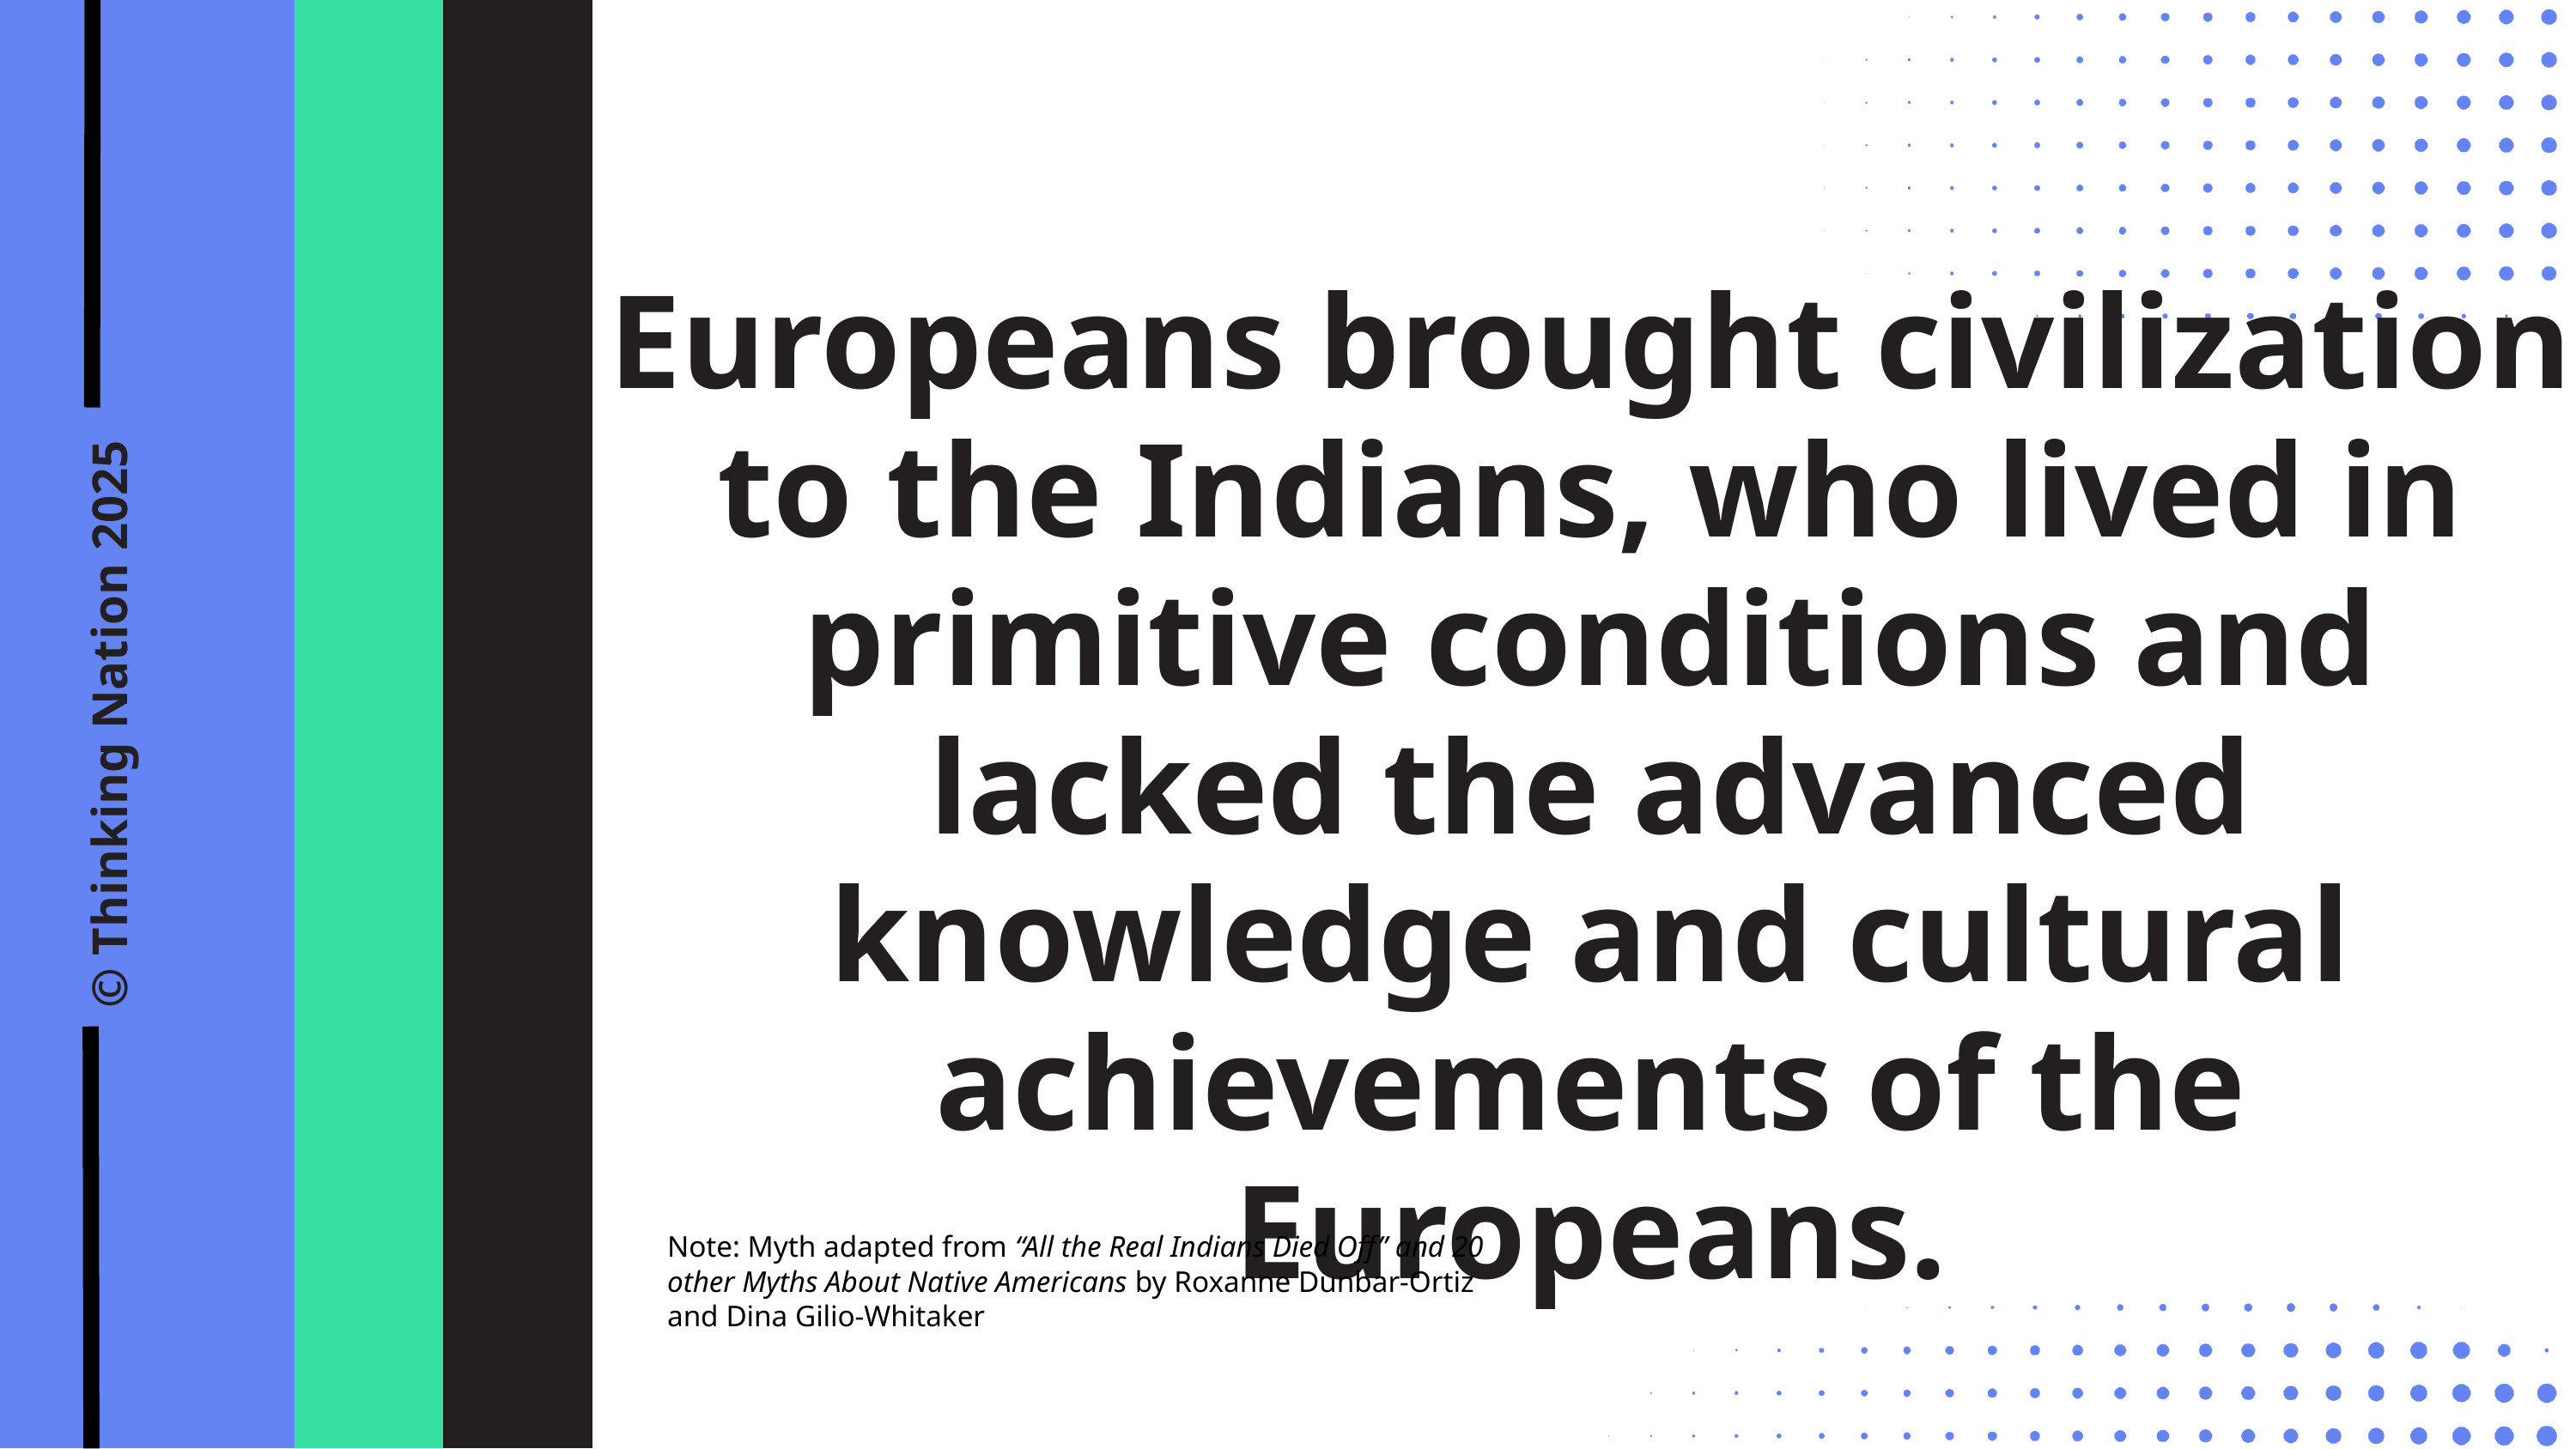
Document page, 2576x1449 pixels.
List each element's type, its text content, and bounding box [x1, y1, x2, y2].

text_box Note: Myth adapted from “All the Real Indians Died Off” and 20 other Myths About Native Americans by Roxanne Dunbar-Ortiz and Dina Gilio-Whitaker [654, 1216, 1507, 1345]
text_box [1781, 0, 2576, 270]
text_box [0, 0, 593, 1449]
text_box [1565, 1309, 2576, 1449]
text_box Europeans brought civilization to the Indians, who lived in primitive conditions and lacked the advanced knowledge and cultural achievements of the Europeans. [605, 270, 2576, 1309]
